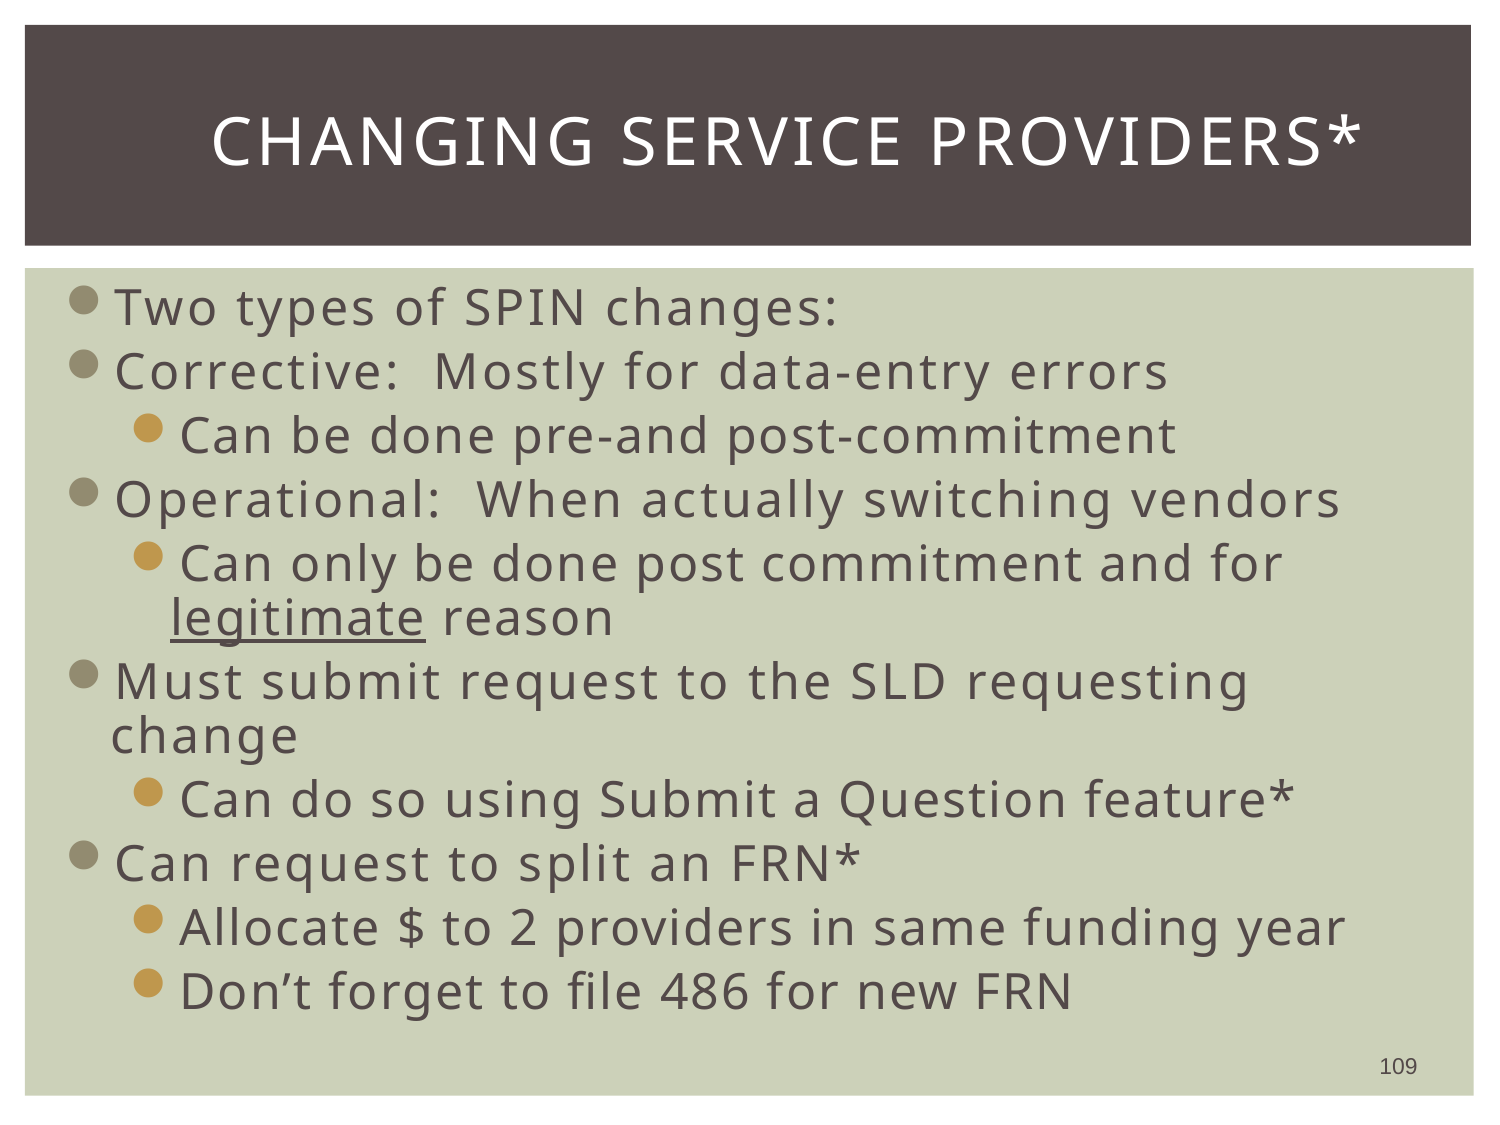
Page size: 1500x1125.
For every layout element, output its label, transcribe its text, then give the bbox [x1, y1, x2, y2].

title Changing Service Providers* [75, 45, 1500, 233]
slide_number 109 [1349, 1041, 1448, 1089]
list Two types of SPIN changes: Corrective: Mostly for data-entry errors Can be done pre-and post-commitment Operational: When actually switching vendors Can only be done post commitment and for legitimate reason Must submit request to the SLD requesting change Can do so using Submit a Question feature* Can request to split an FRN* Allocate $ to 2 providers in same funding year Don’t forget to file 486 for new FRN [50, 275, 1425, 996]
